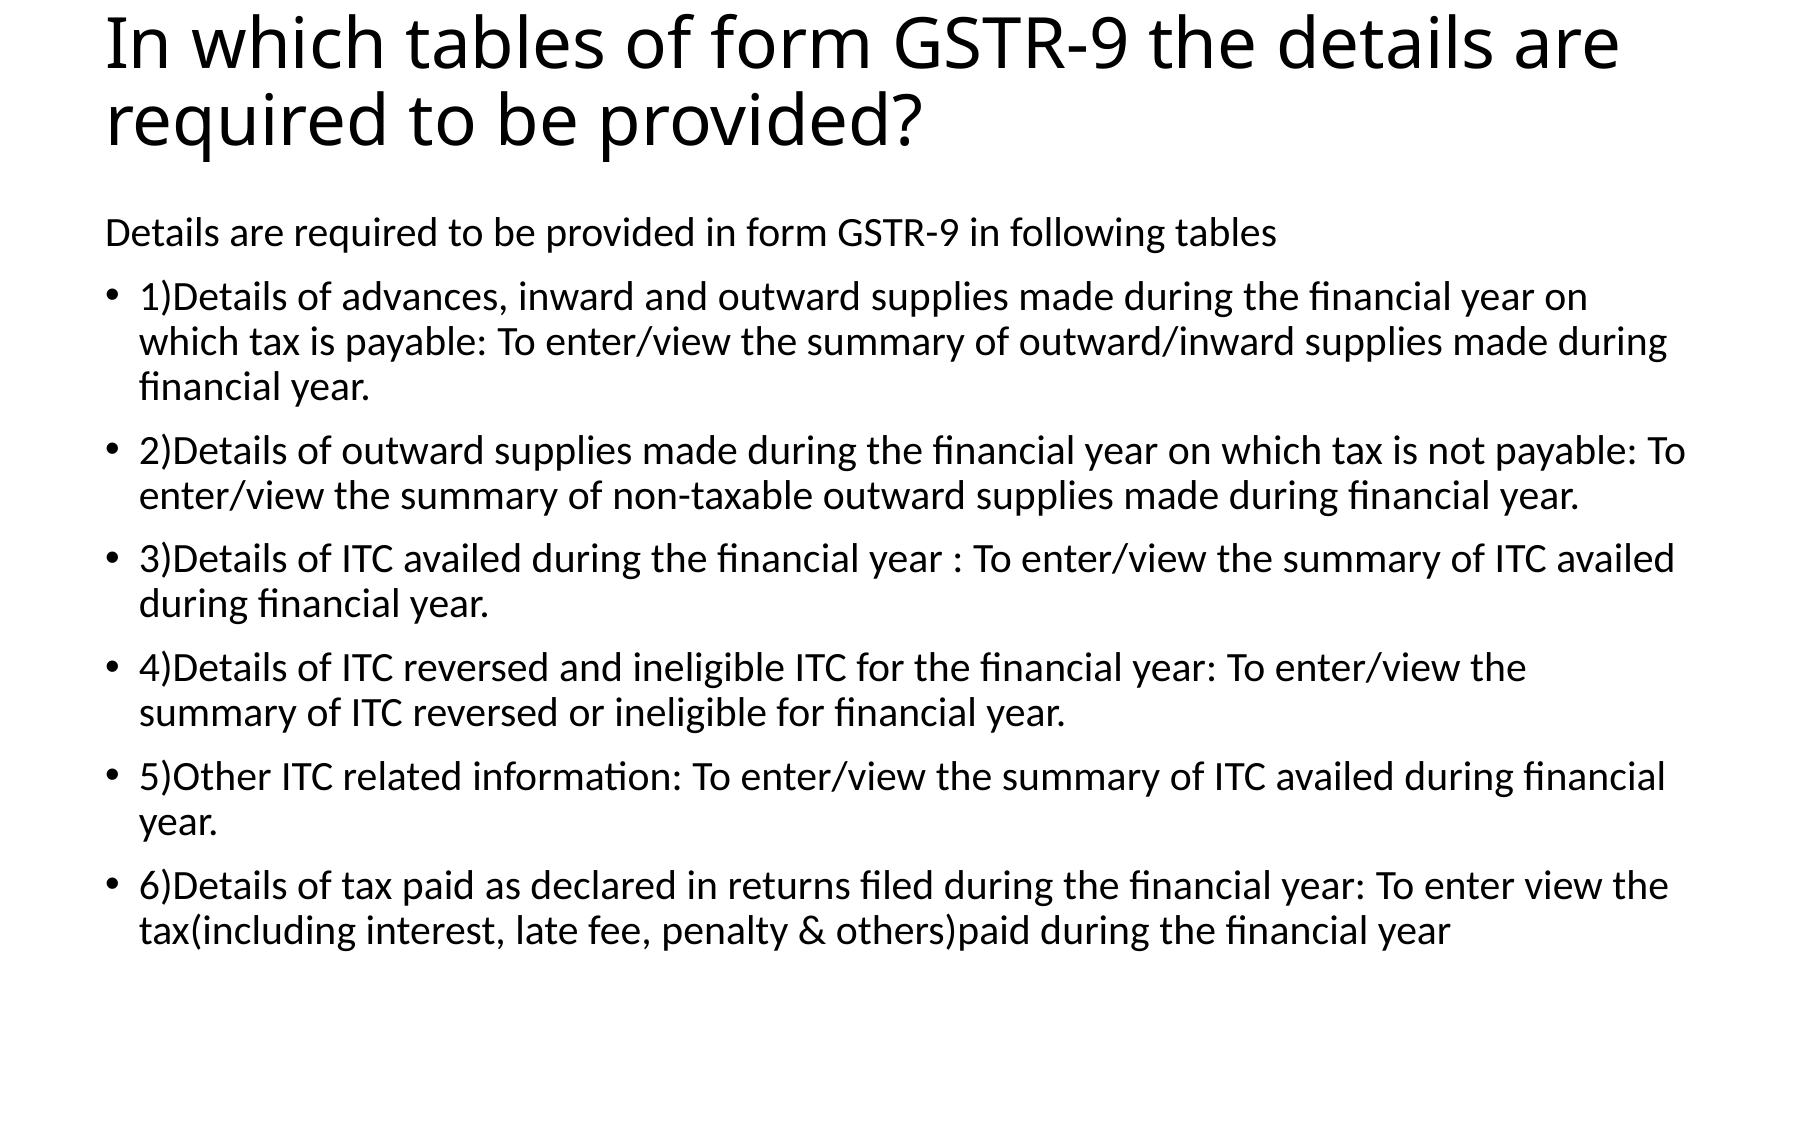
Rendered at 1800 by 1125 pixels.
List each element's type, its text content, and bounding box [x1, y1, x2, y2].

list Details are required to be provided in form GSTR-9 in following tables 1)Details of advances, inward and outward supplies made during the financial year on which tax is payable: To enter/view the summary of outward/inward supplies made during financial year. 2)Details of outward supplies made during the financial year on which tax is not payable: To enter/view the summary of non-taxable outward supplies made during financial year. 3)Details of ITC availed during the financial year : To enter/view the summary of ITC availed during financial year. 4)Details of ITC reversed and ineligible ITC for the financial year: To enter/view the summary of ITC reversed or ineligible for financial year. 5)Other ITC related information: To enter/view the summary of ITC availed during financial year. 6)Details of tax paid as declared in returns filed during the financial year: To enter view the tax(including interest, late fee, penalty & others)paid during the financial year [90, 203, 1710, 1125]
title In which tables of form GSTR-9 the details are required to be provided? [90, 0, 1710, 169]
